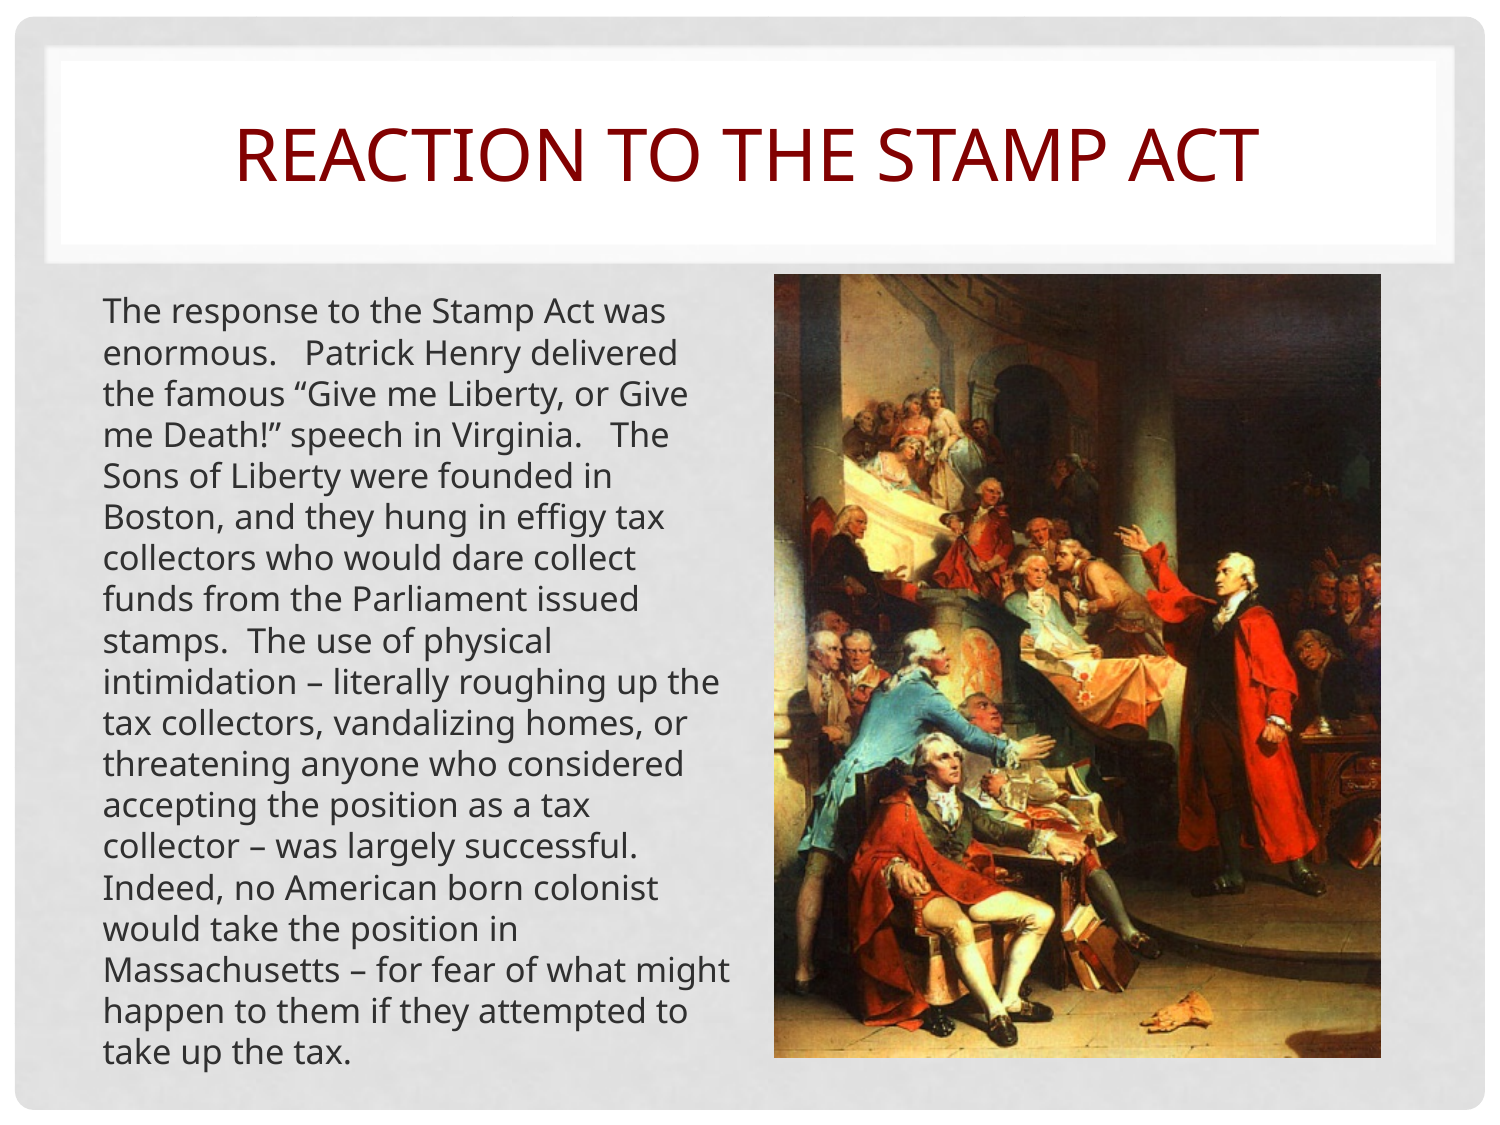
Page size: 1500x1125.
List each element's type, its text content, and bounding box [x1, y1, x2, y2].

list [774, 274, 1381, 1058]
list The response to the Stamp Act was enormous. Patrick Henry delivered the famous “Give me Liberty, or Give me Death!” speech in Virginia. The Sons of Liberty were founded in Boston, and they hung in effigy tax collectors who would dare collect funds from the Parliament issued stamps. The use of physical intimidation – literally roughing up the tax collectors, vandalizing homes, or threatening anyone who considered accepting the position as a tax collector – was largely successful. Indeed, no American born colonist would take the position in Massachusetts – for fear of what might happen to them if they attempted to take up the tax. [69, 281, 750, 1088]
title Reaction to the Stamp Act [69, 66, 1425, 238]
